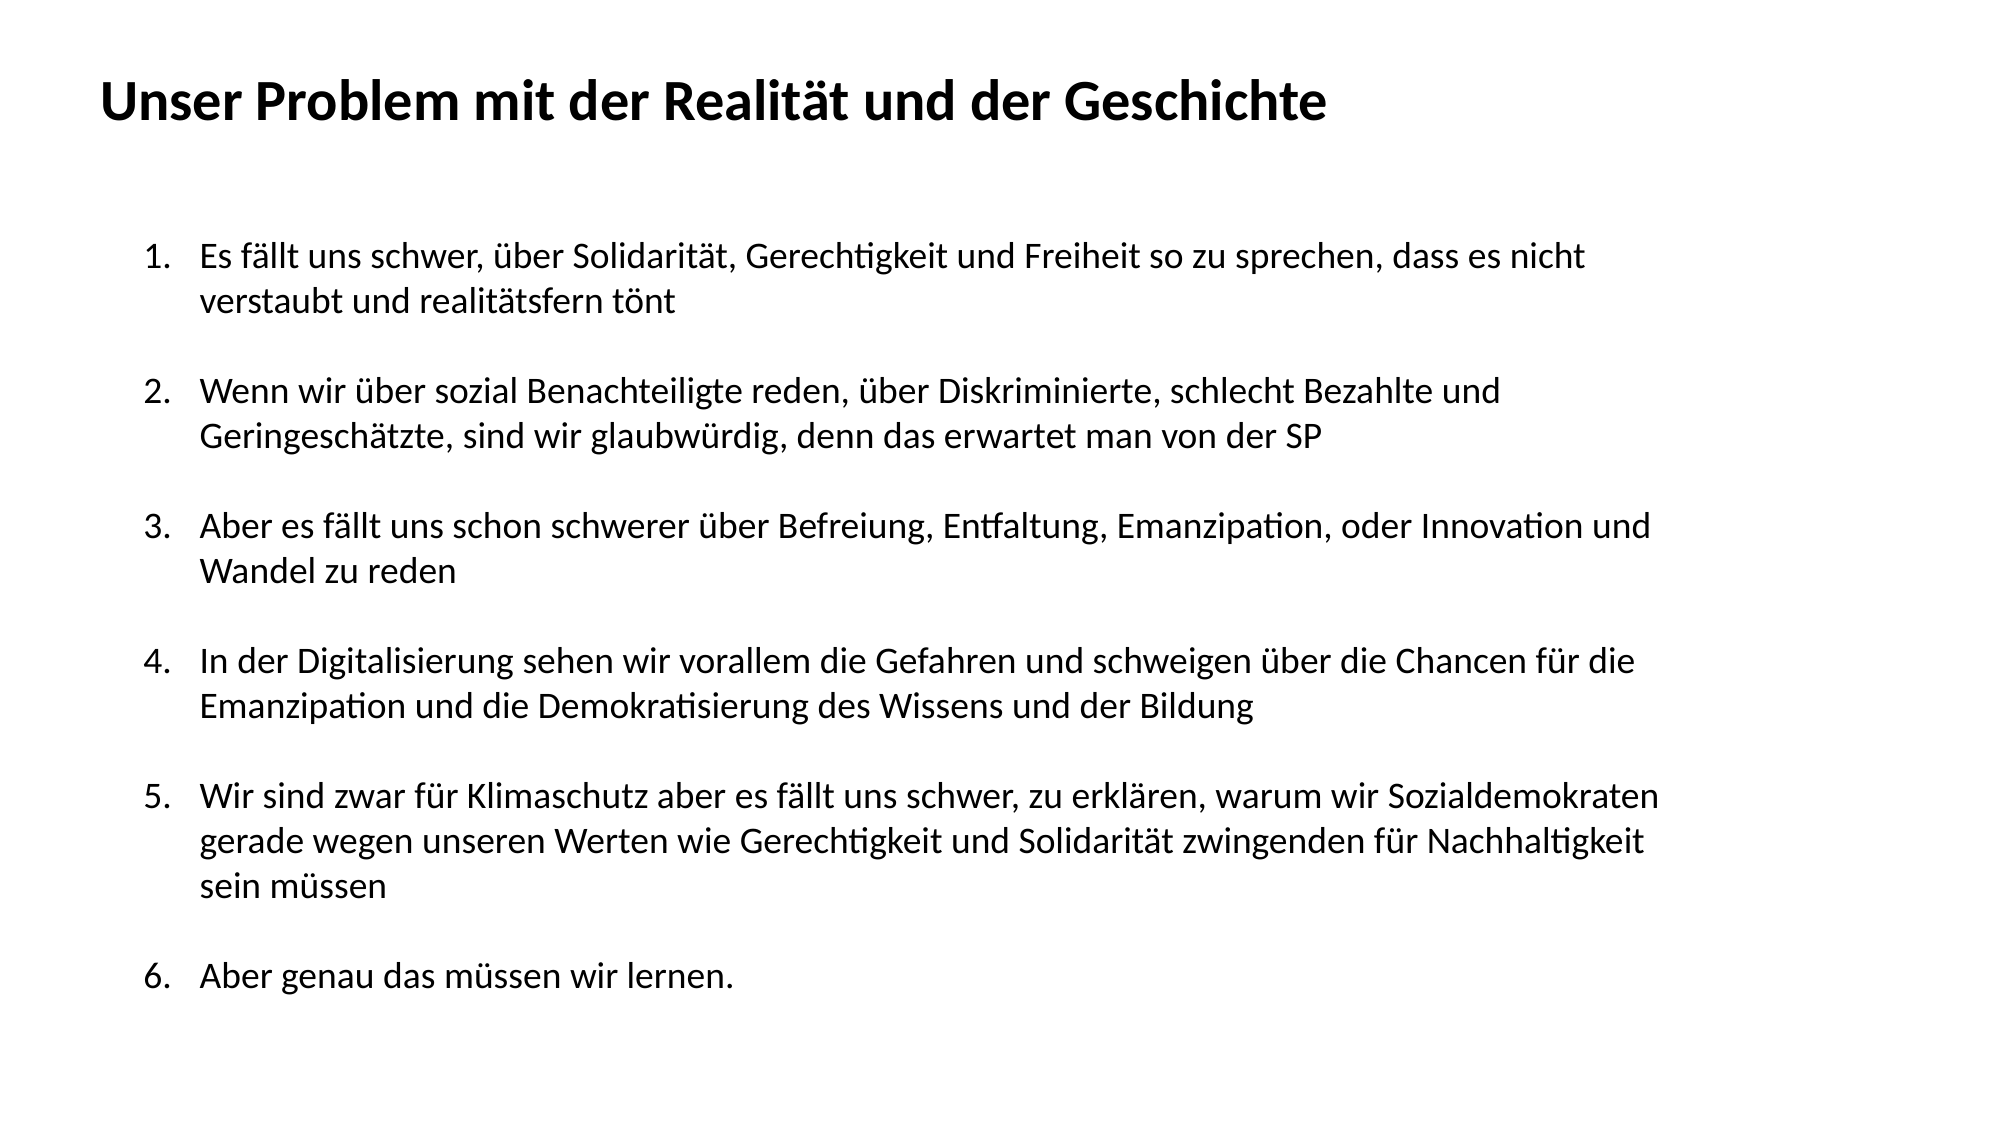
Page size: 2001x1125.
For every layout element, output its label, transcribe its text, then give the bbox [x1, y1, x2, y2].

text_box Es fällt uns schwer, über Solidarität, Gerechtigkeit und Freiheit so zu sprechen, dass es nicht verstaubt und realitätsfern tönt Wenn wir über sozial Benachteiligte reden, über Diskriminierte, schlecht Bezahlte und Geringeschätzte, sind wir glaubwürdig, denn das erwartet man von der SP Aber es fällt uns schon schwerer über Befreiung, Entfaltung, Emanzipation, oder Innovation und Wandel zu reden In der Digitalisierung sehen wir vorallem die Gefahren und schweigen über die Chancen für die Emanzipation und die Demokratisierung des Wissens und der Bildung Wir sind zwar für Klimaschutz aber es fällt uns schwer, zu erklären, warum wir Sozialdemokraten gerade wegen unseren Werten wie Gerechtigkeit und Solidarität zwingenden für Nachhaltigkeit sein müssen Aber genau das müssen wir lernen. [128, 223, 1727, 1048]
text_box Unser Problem mit der Realität und der Geschichte [85, 54, 1886, 140]
